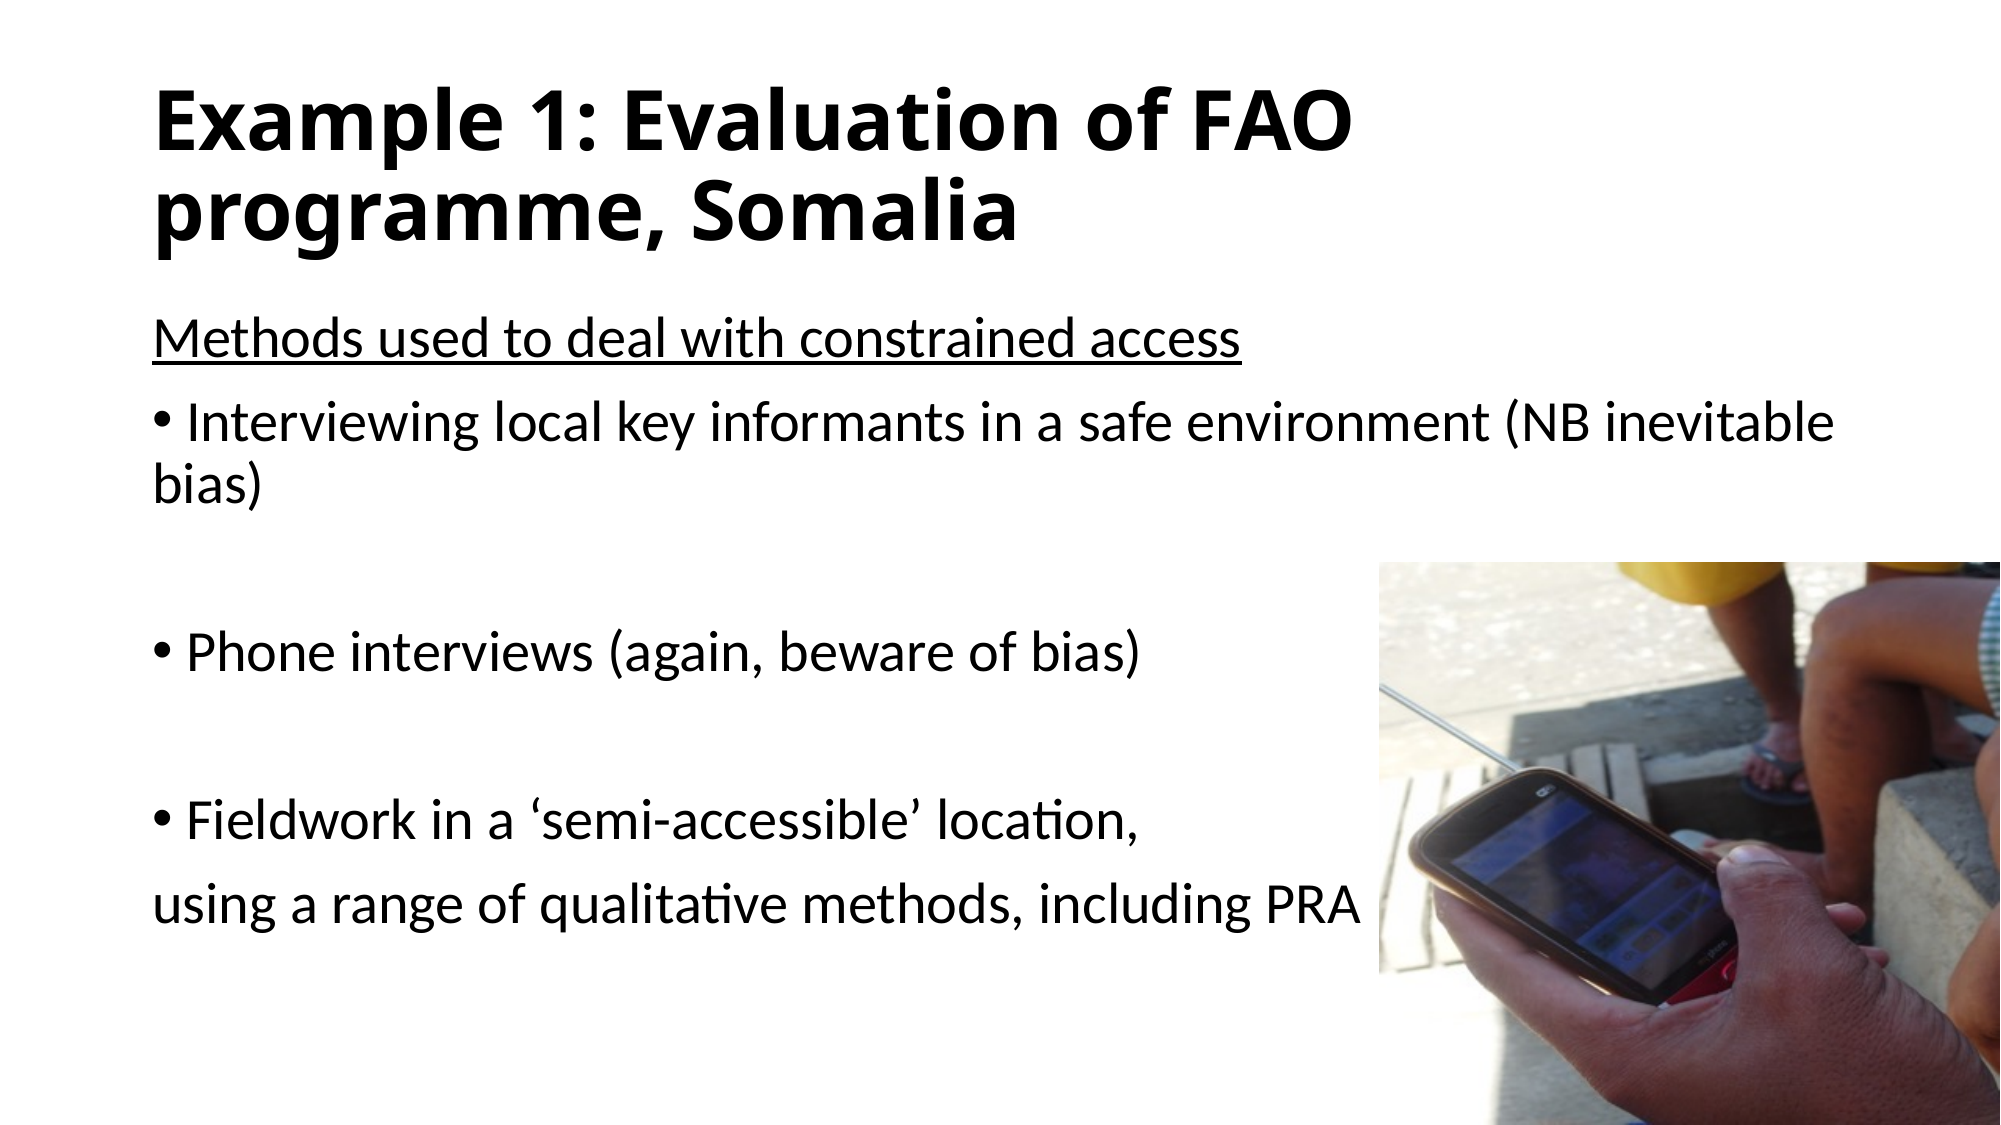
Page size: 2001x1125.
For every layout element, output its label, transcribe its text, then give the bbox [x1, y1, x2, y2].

title Example 1: Evaluation of FAO programme, Somalia [137, 59, 1863, 278]
picture [1379, 562, 2000, 1125]
list Methods used to deal with constrained access Interviewing local key informants in a safe environment (NB inevitable bias) Phone interviews (again, beware of bias) Fieldwork in a ‘semi-accessible’ location, using a range of qualitative methods, including PRA [137, 299, 1863, 1014]
